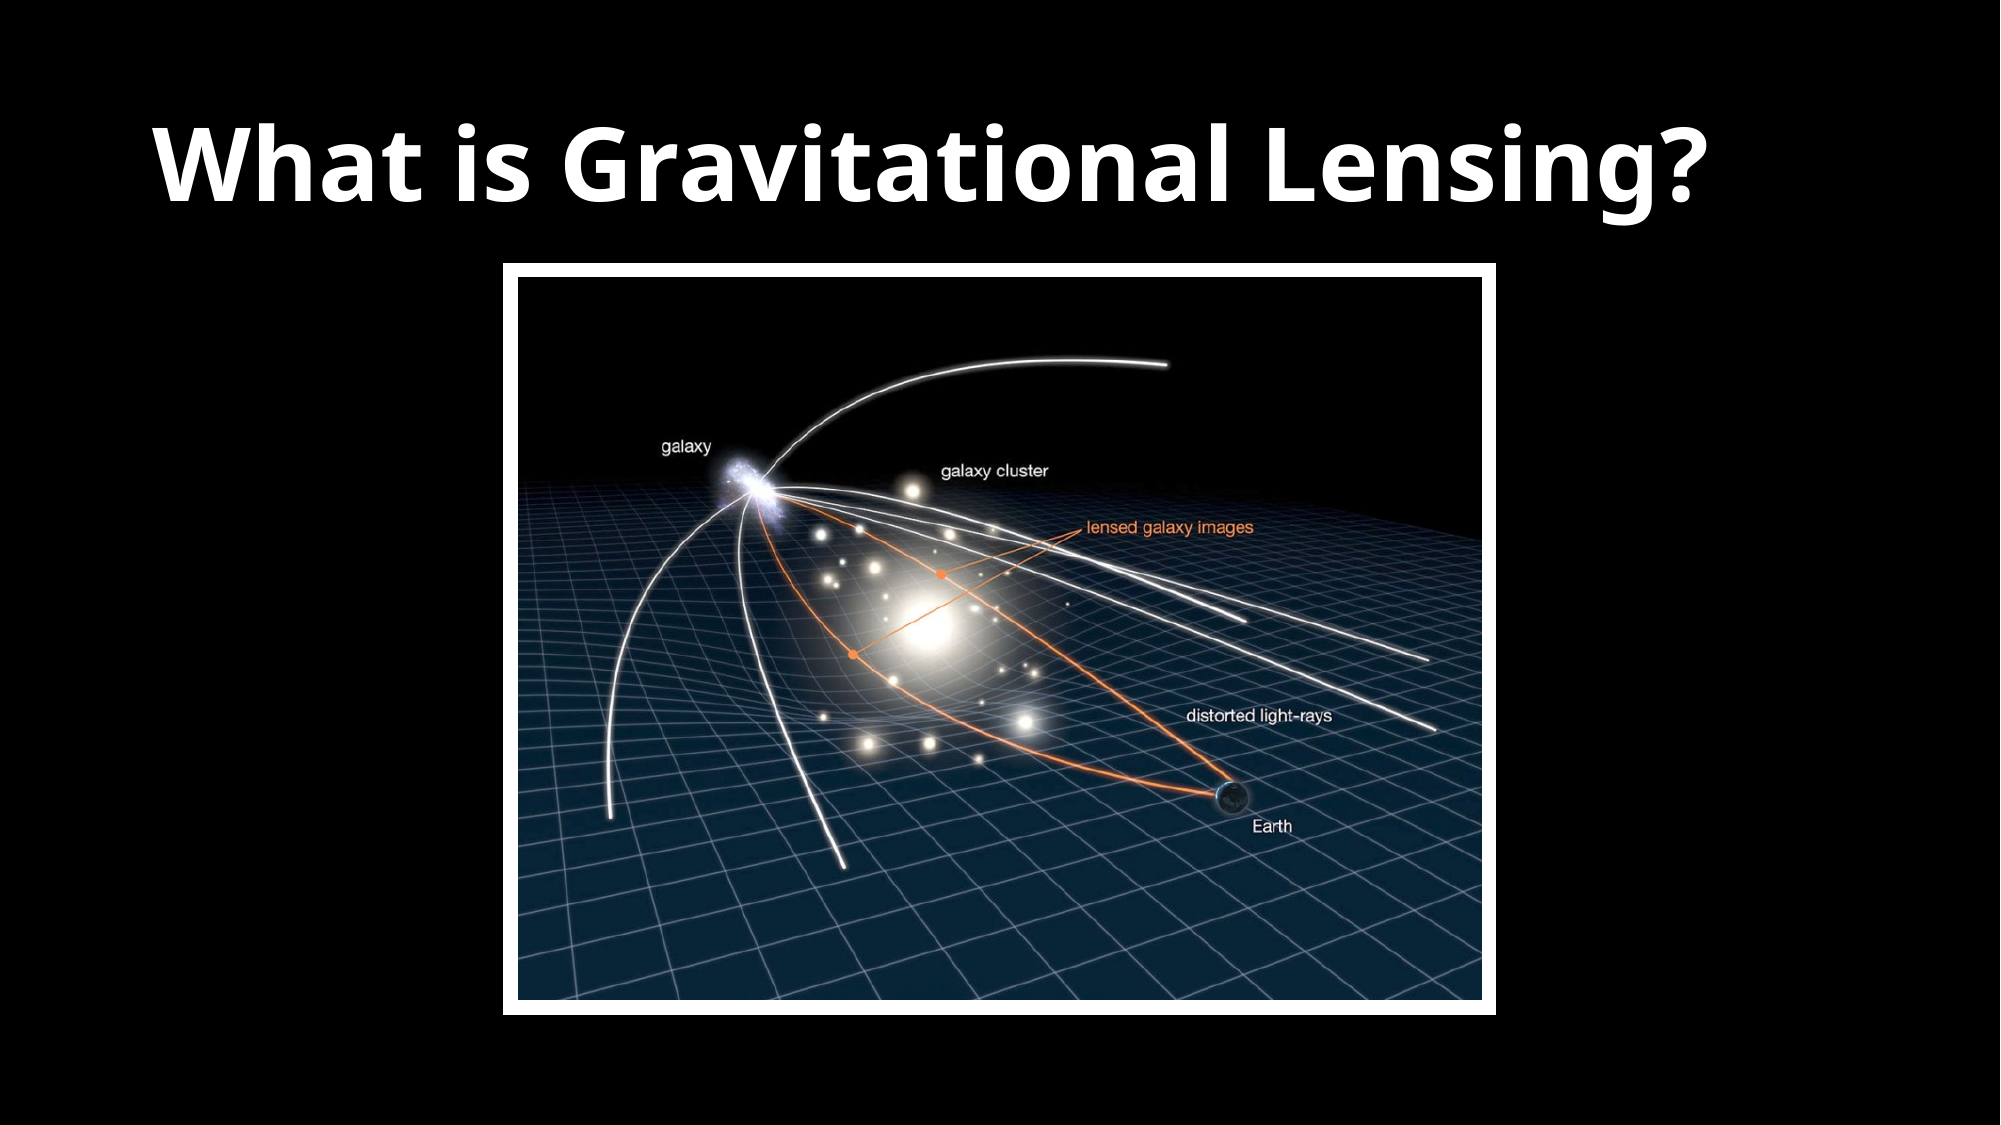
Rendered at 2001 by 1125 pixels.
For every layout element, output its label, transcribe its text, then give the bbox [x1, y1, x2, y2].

title What is Gravitational Lensing? [137, 59, 1863, 278]
picture [517, 277, 1482, 1001]
